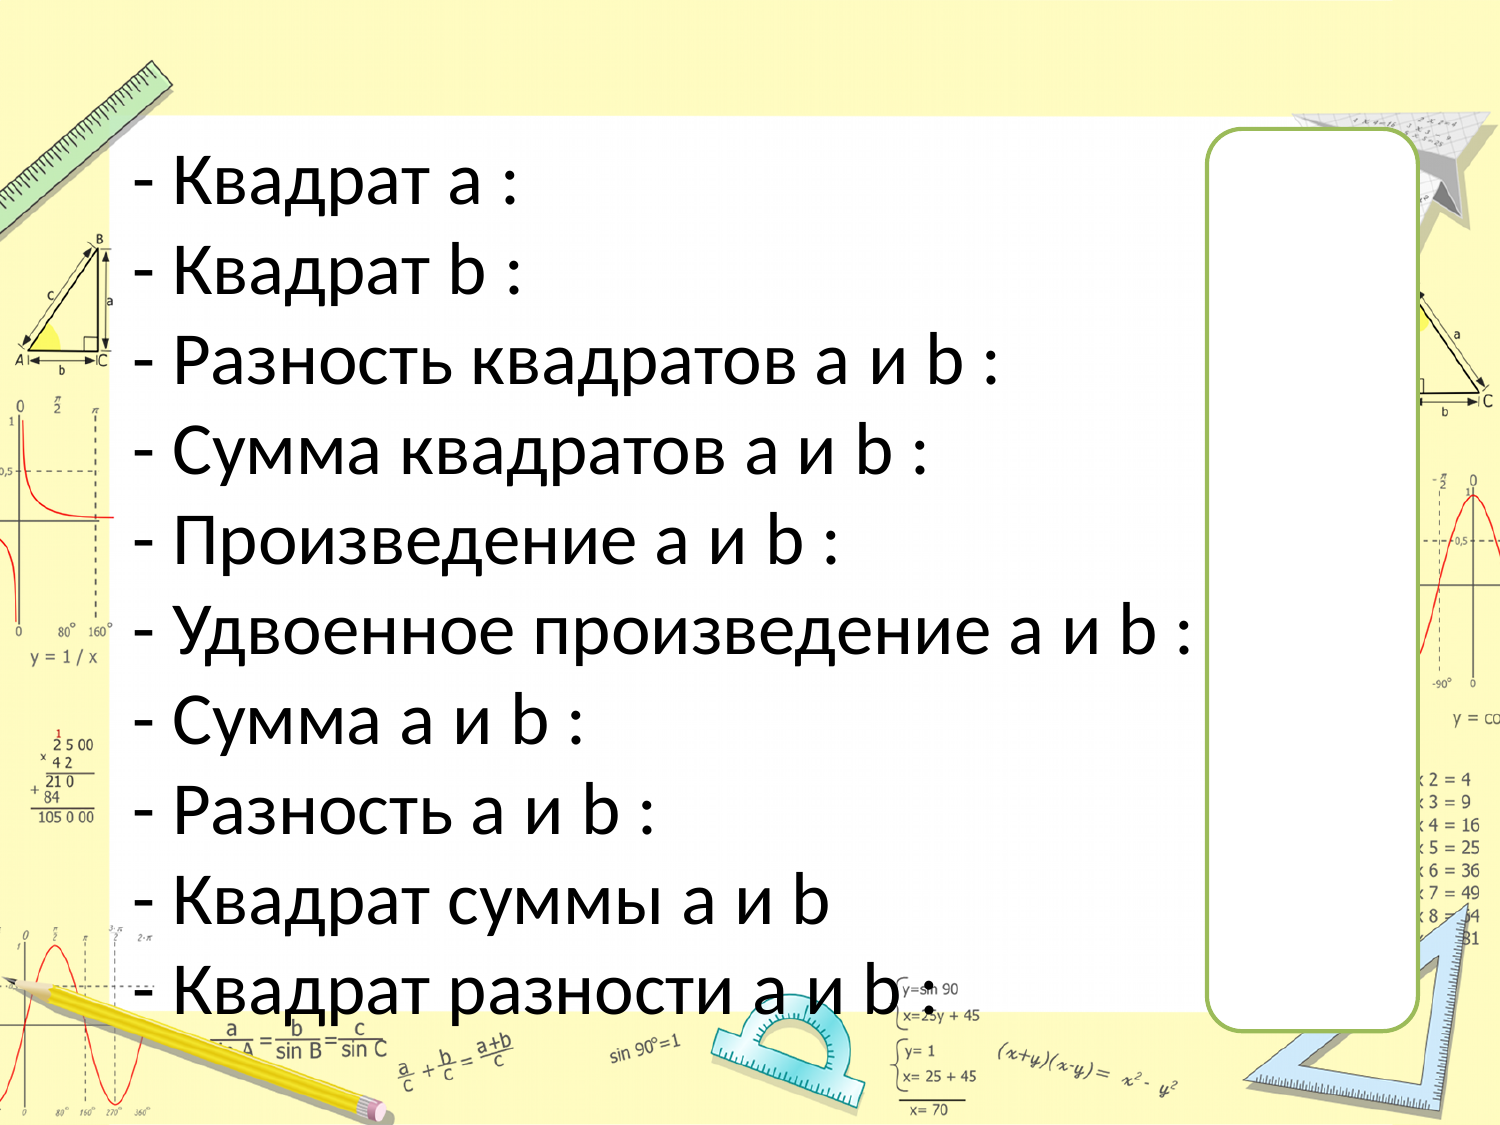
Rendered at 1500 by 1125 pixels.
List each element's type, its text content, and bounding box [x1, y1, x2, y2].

text_box [1204, 126, 1421, 1034]
picture [0, 1, 1500, 1125]
text_box - Квадрат a : a2 - Квадрат b : b2 - Разность квадратов a и b : a2 – b2 - Сумма квадратов a и b : a2 +b2 - Произведение a и b : ab - Удвоенное произведение a и b : 2ab - Сумма a и b : a+b - Разность a и b : a-b - Квадрат суммы a и b (a+b)2 - Квадрат разности a и b : (a-b)2 [117, 121, 1446, 1037]
